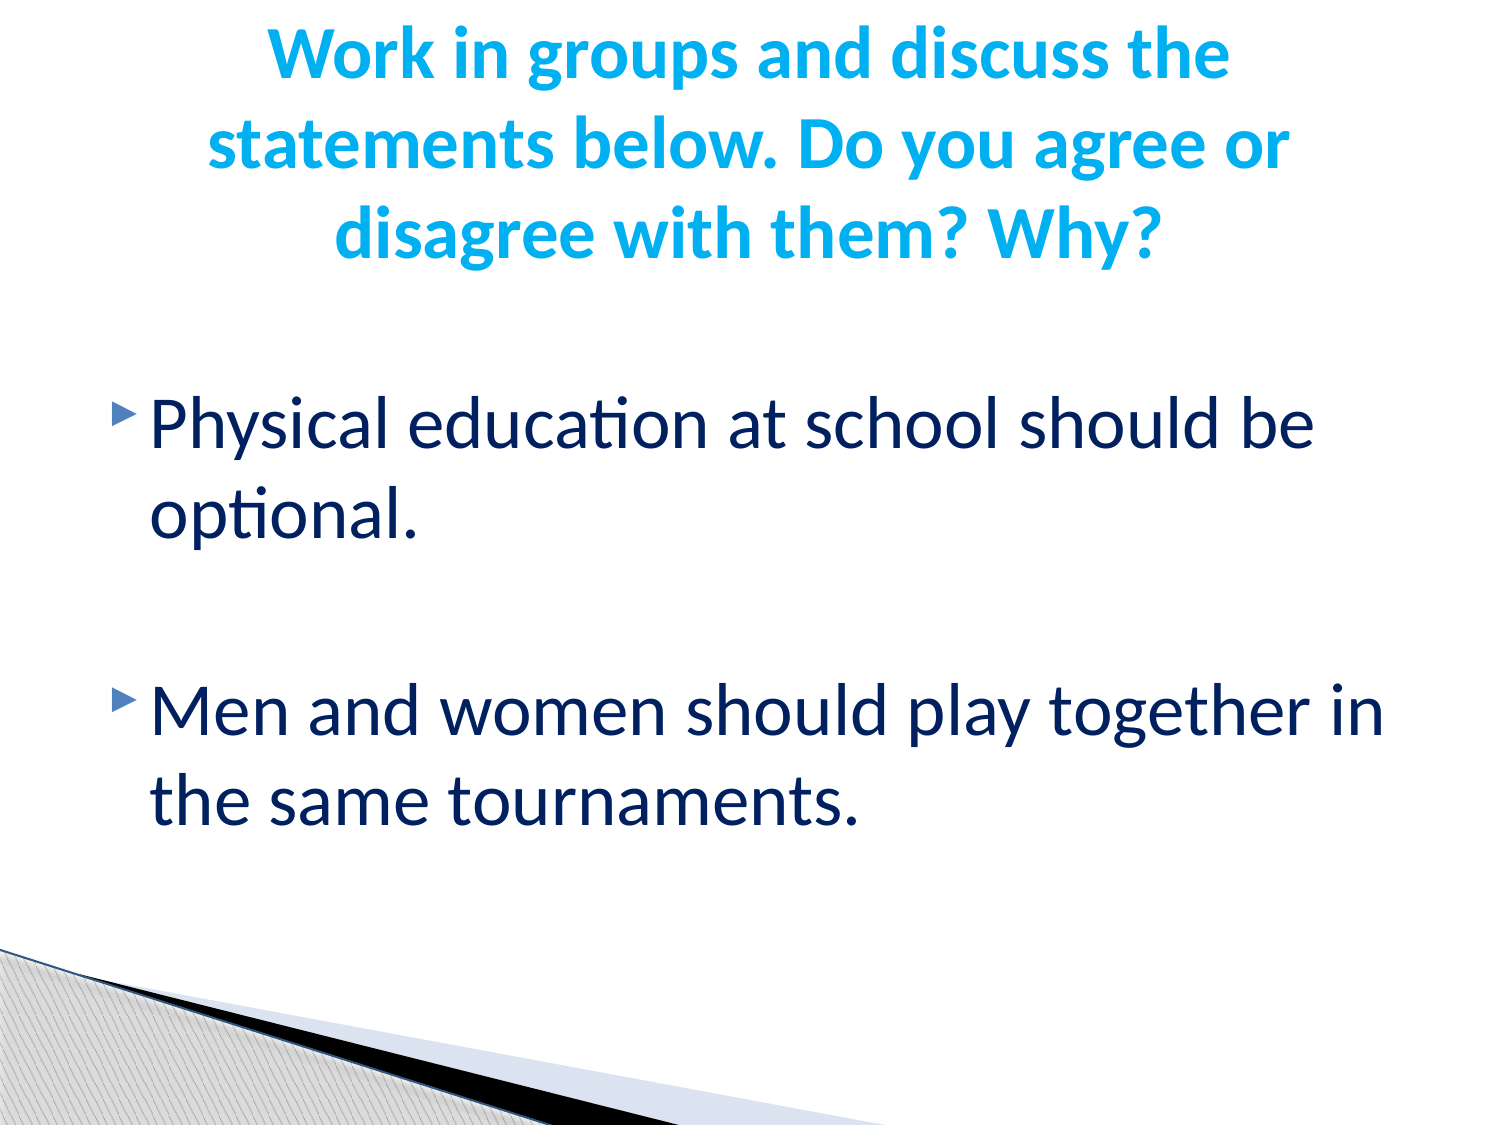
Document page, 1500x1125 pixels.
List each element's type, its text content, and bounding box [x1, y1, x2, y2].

title Work in groups and discuss the statements below. Do you agree or disagree with them? Why? [75, 45, 1425, 233]
list Physical education at school should be optional. Men and women should play together in the same tournaments. [75, 290, 1425, 986]
